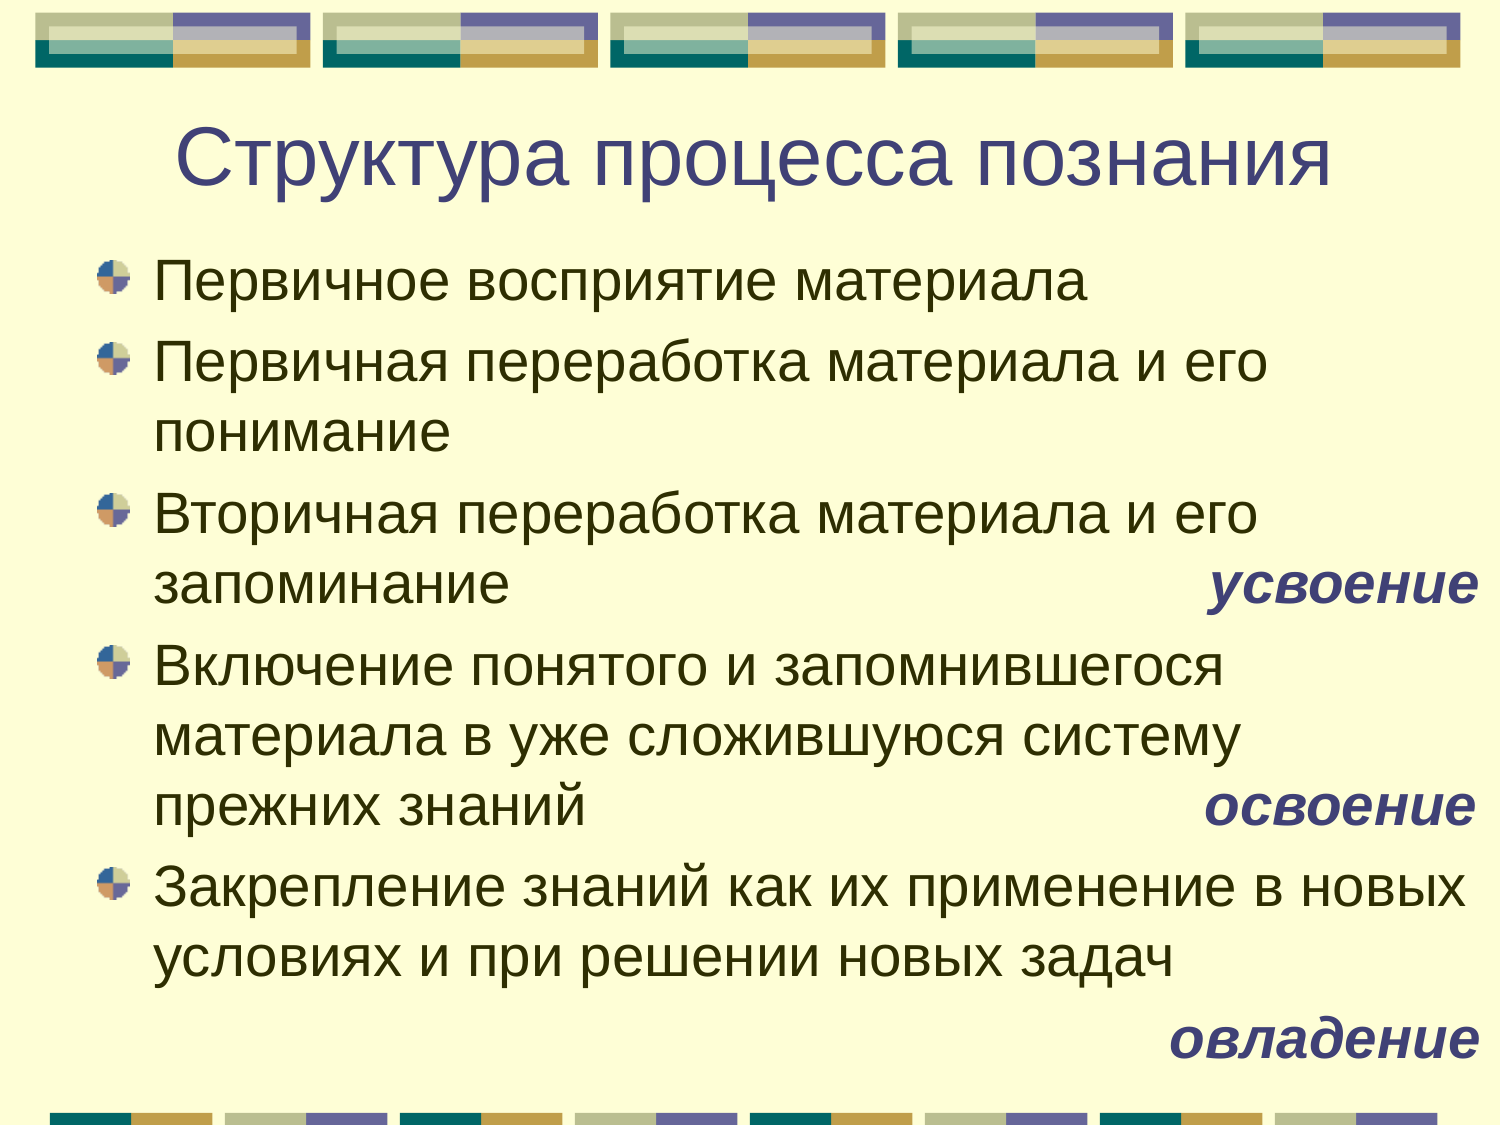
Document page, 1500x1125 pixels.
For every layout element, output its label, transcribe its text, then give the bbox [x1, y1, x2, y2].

picture [97, 645, 130, 679]
picture [97, 867, 130, 900]
title Структура процесса познания [116, 70, 1393, 234]
list Первичное восприятие материала Первичная переработка материала и его понимание Вторичная переработка материала и его запоминание усвоение Включение понятого и запомнившегося материала в уже сложившуюся систему прежних знаний освоение Закрепление знаний как их применение в новых условиях и при решении новых задач овладение [81, 234, 1500, 1125]
picture [97, 260, 130, 294]
picture [97, 493, 130, 527]
picture [97, 342, 130, 375]
